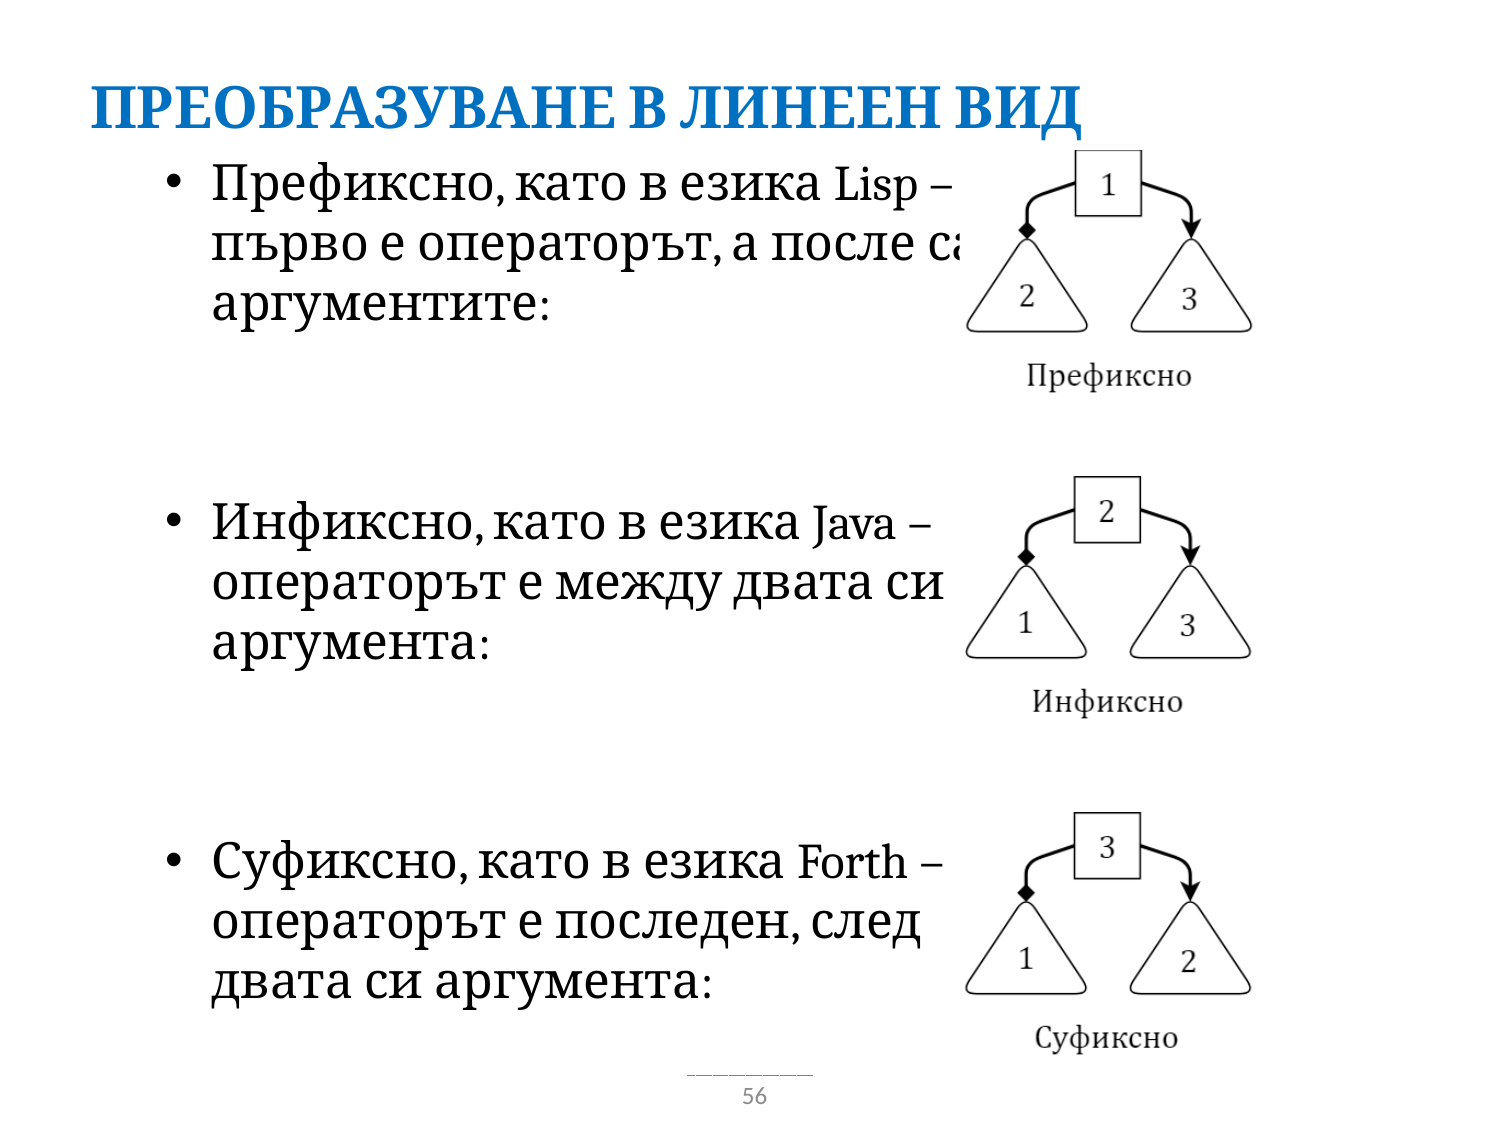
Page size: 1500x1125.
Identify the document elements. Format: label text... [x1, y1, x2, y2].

slide_number 56 [579, 1065, 930, 1125]
picture [959, 149, 1259, 399]
picture [962, 812, 1256, 1061]
picture [959, 476, 1258, 726]
